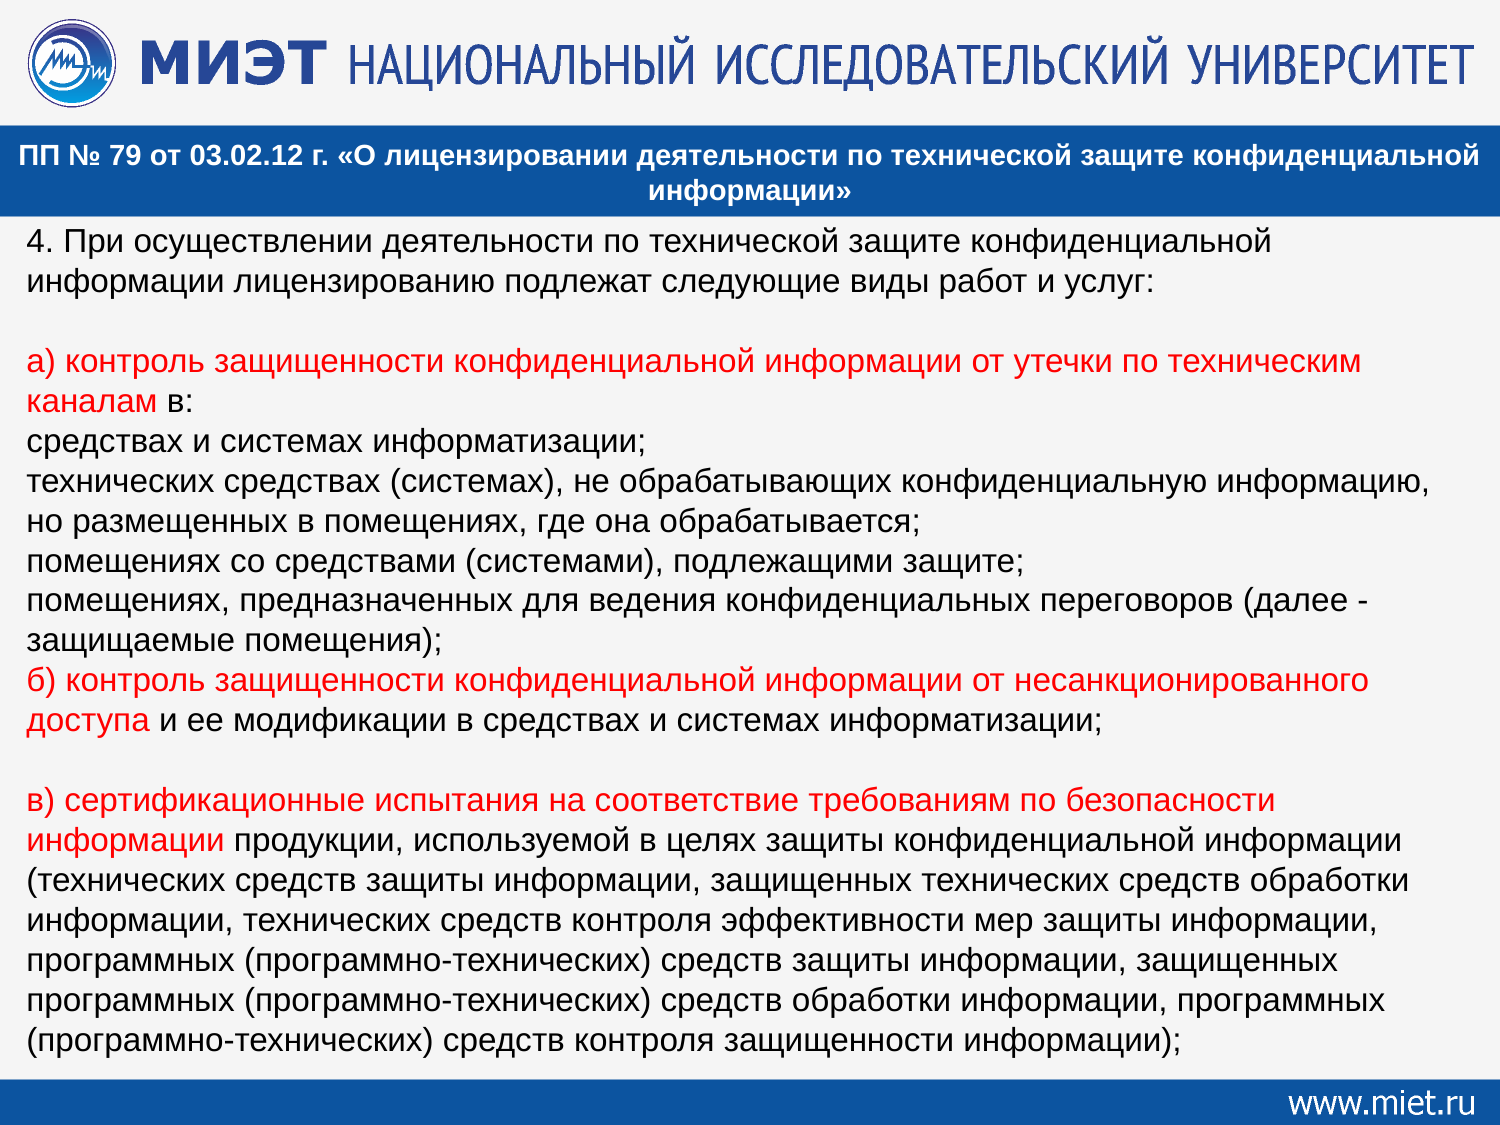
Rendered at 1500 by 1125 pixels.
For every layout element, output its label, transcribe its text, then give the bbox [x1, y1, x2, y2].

picture [0, 214, 1500, 1125]
picture [0, 0, 1500, 128]
text_box ПП № 79 от 03.02.12 г. «О лицензировании деятельности по технической защите конфиденциальной информации» [0, 128, 1500, 214]
text_box 4. При осуществлении деятельности по технической защите конфиденциальной информации лицензированию подлежат следующие виды работ и услуг: а) контроль защищенности конфиденциальной информации от утечки по техническим каналам в: средствах и системах информатизации; технических средствах (системах), не обрабатывающих конфиденциальную информацию, но размещенных в помещениях, где она обрабатывается; помещениях со средствами (системами), подлежащими защите; помещениях, предназначенных для ведения конфиденциальных переговоров (далее - защищаемые помещения); б) контроль защищенности конфиденциальной информации от несанкционированного доступа и ее модификации в средствах и системах информатизации; в) сертификационные испытания на соответствие требованиям по безопасности информации продукции, используемой в целях защиты конфиденциальной информации (технических средств защиты информации, защищенных технических средств обработки информации, технических средств контроля эффективности мер защиты информации, программных (программно-технических) средств защиты информации, защищенных программных (программно-технических) средств обработки информации, программных (программно-технических) средств контроля защищенности информации); [11, 211, 1489, 1066]
